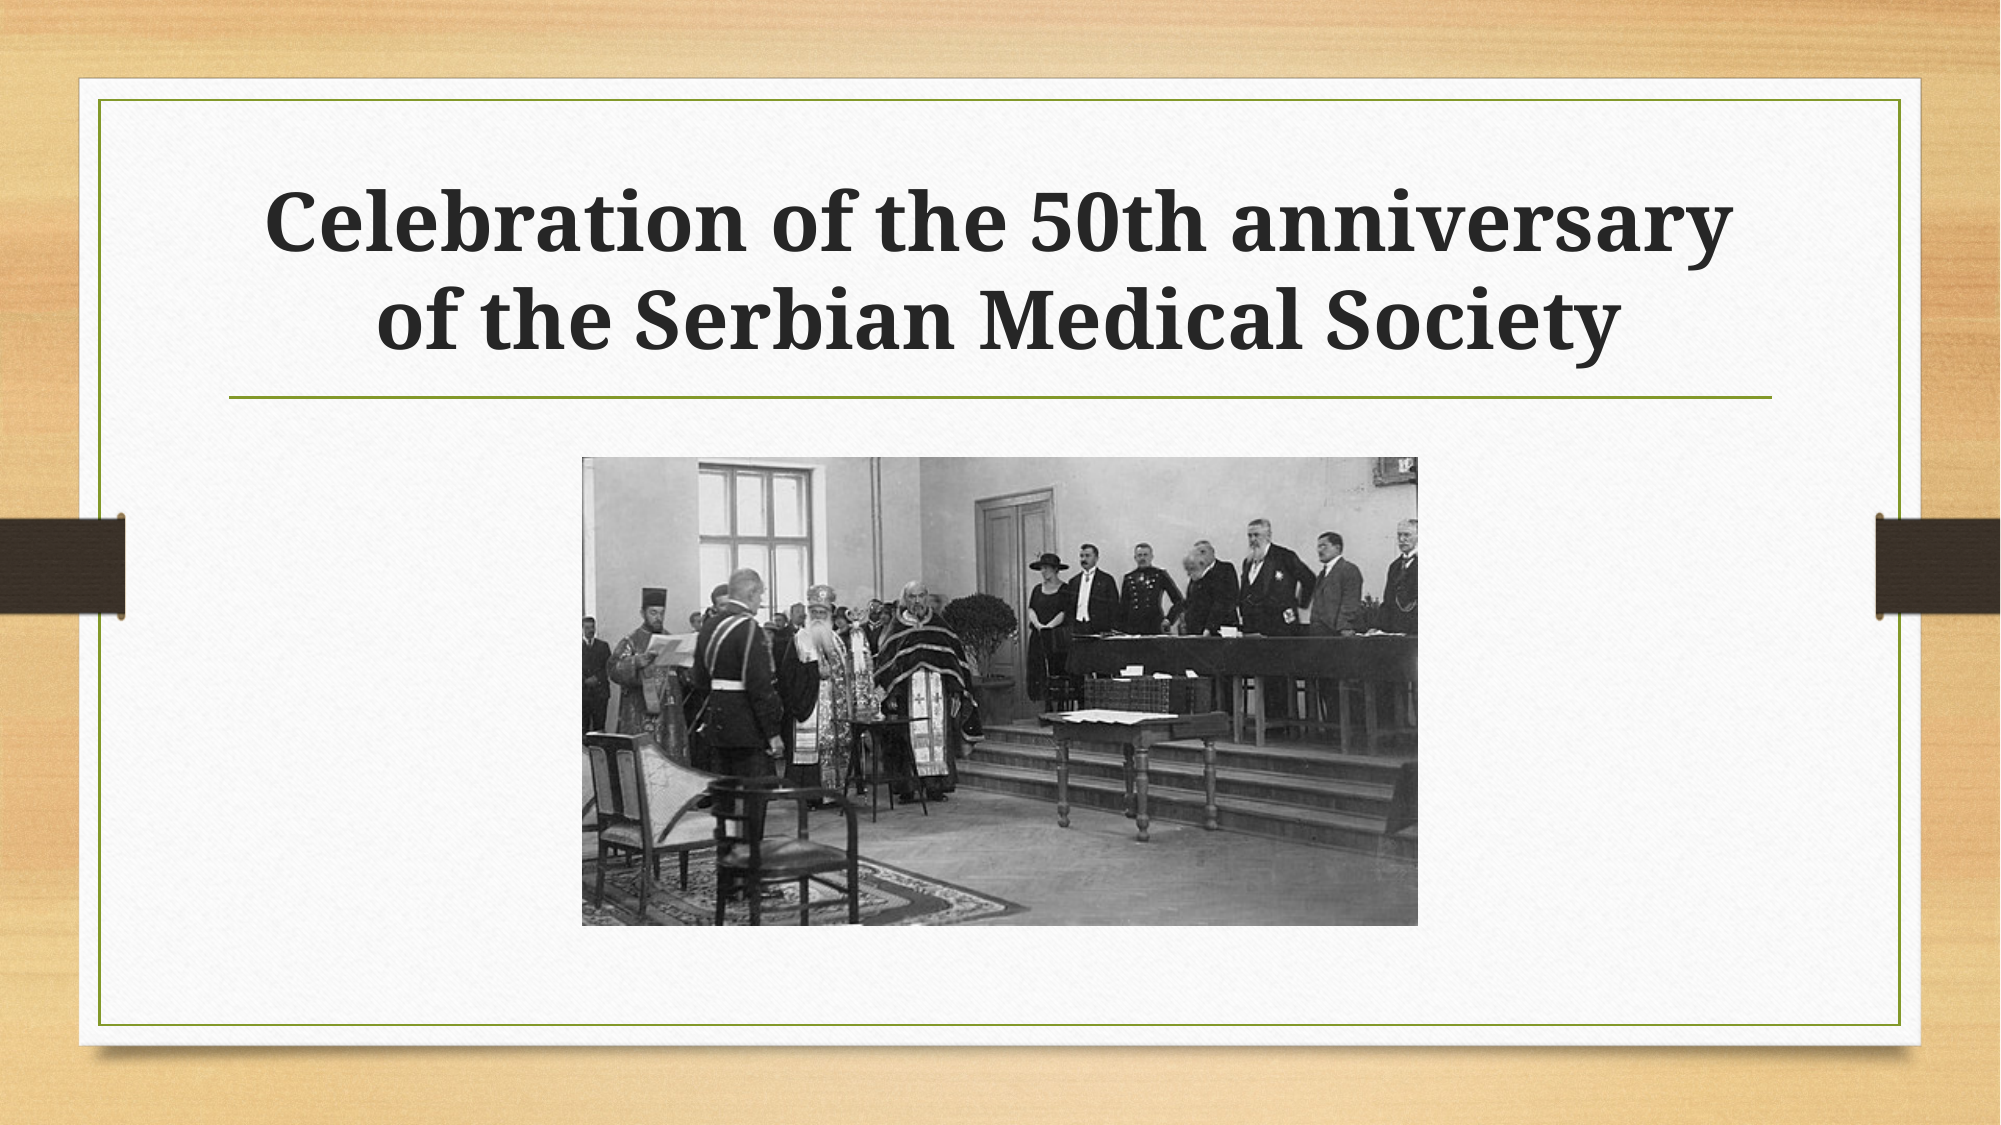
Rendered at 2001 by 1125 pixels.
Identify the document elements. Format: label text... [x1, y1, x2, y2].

title Celebration of the 50th anniversary of the Serbian Medical Society [212, 161, 1788, 375]
picture [0, 0, 2001, 1125]
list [582, 456, 1418, 927]
